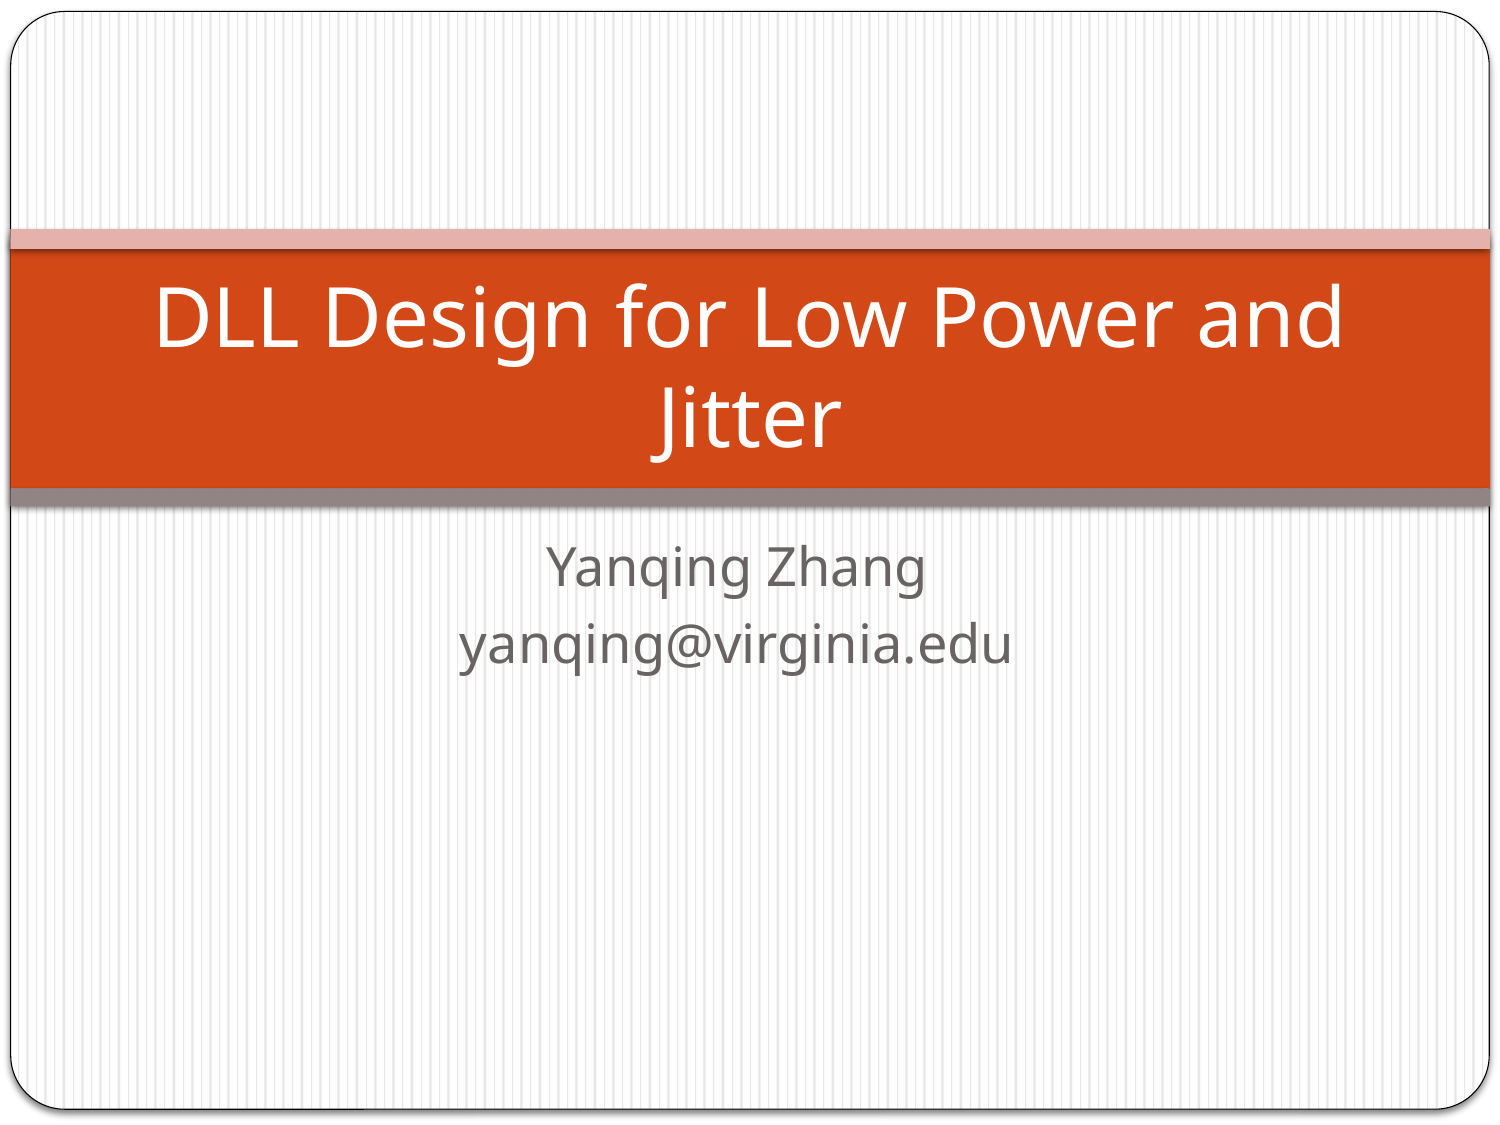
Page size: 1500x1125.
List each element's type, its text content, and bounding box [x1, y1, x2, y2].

title DLL Design for Low Power and Jitter [75, 247, 1425, 489]
subtitle Yanqing Zhang yanqing@virginia.edu [212, 525, 1263, 788]
